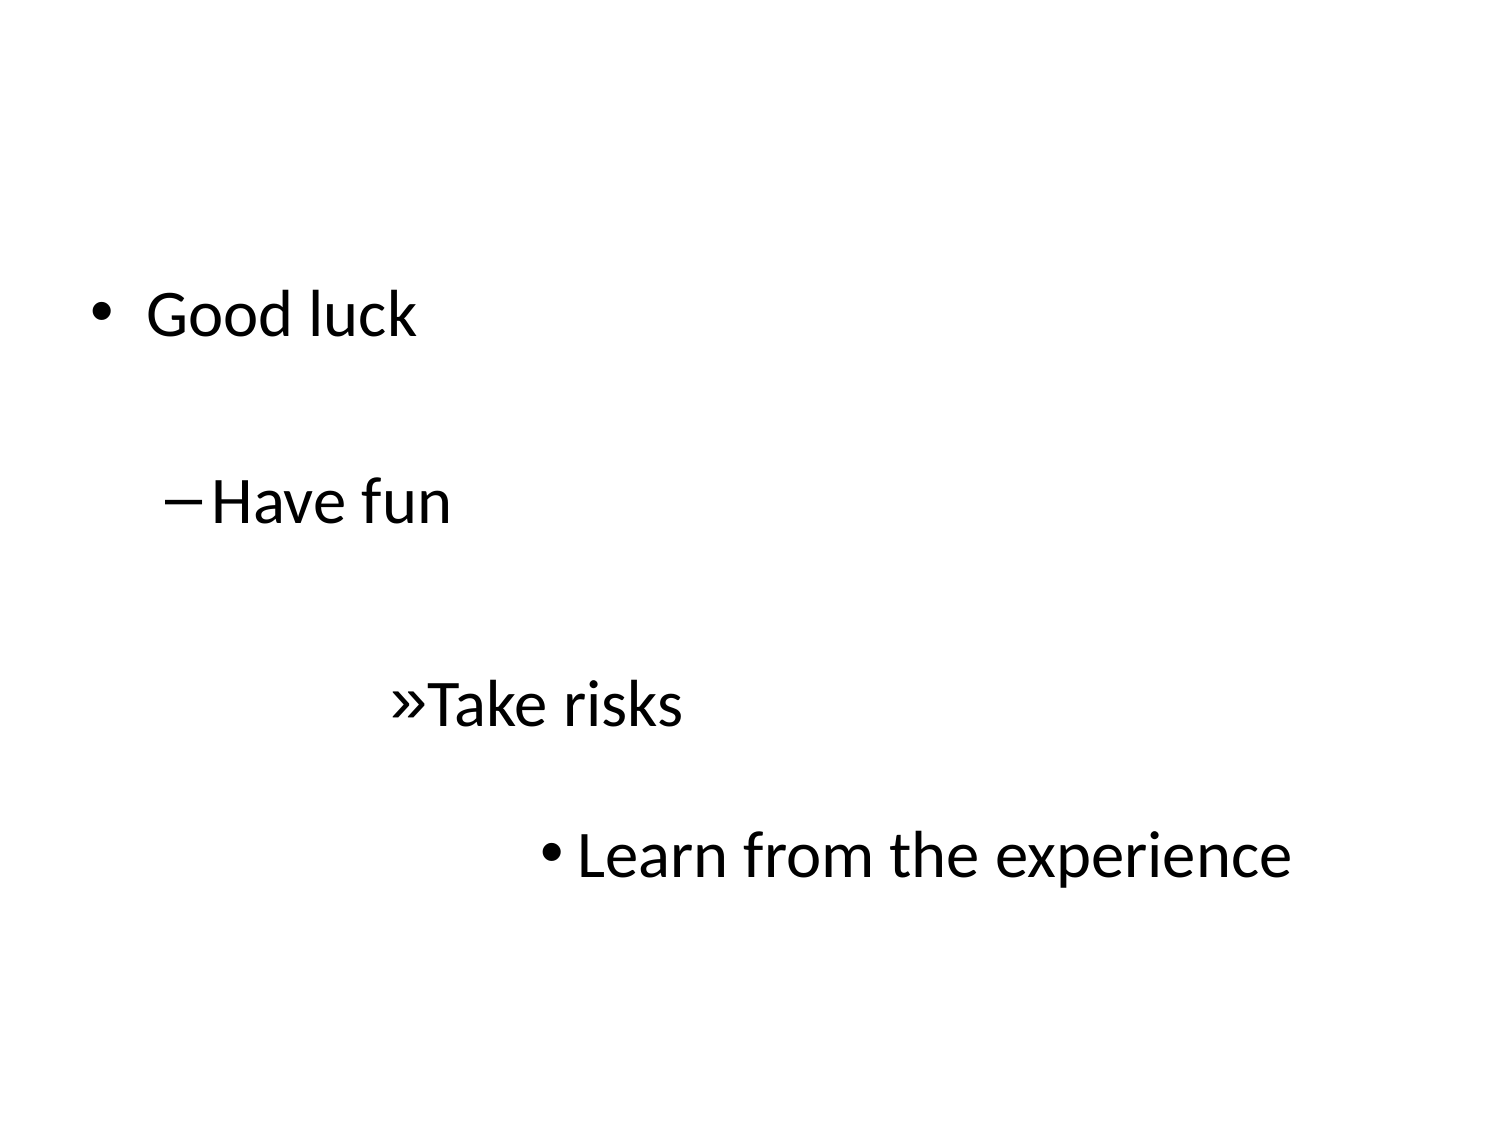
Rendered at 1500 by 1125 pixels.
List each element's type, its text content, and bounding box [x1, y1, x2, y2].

list Good luck Have fun Take risks Learn from the experience [75, 262, 1425, 1005]
